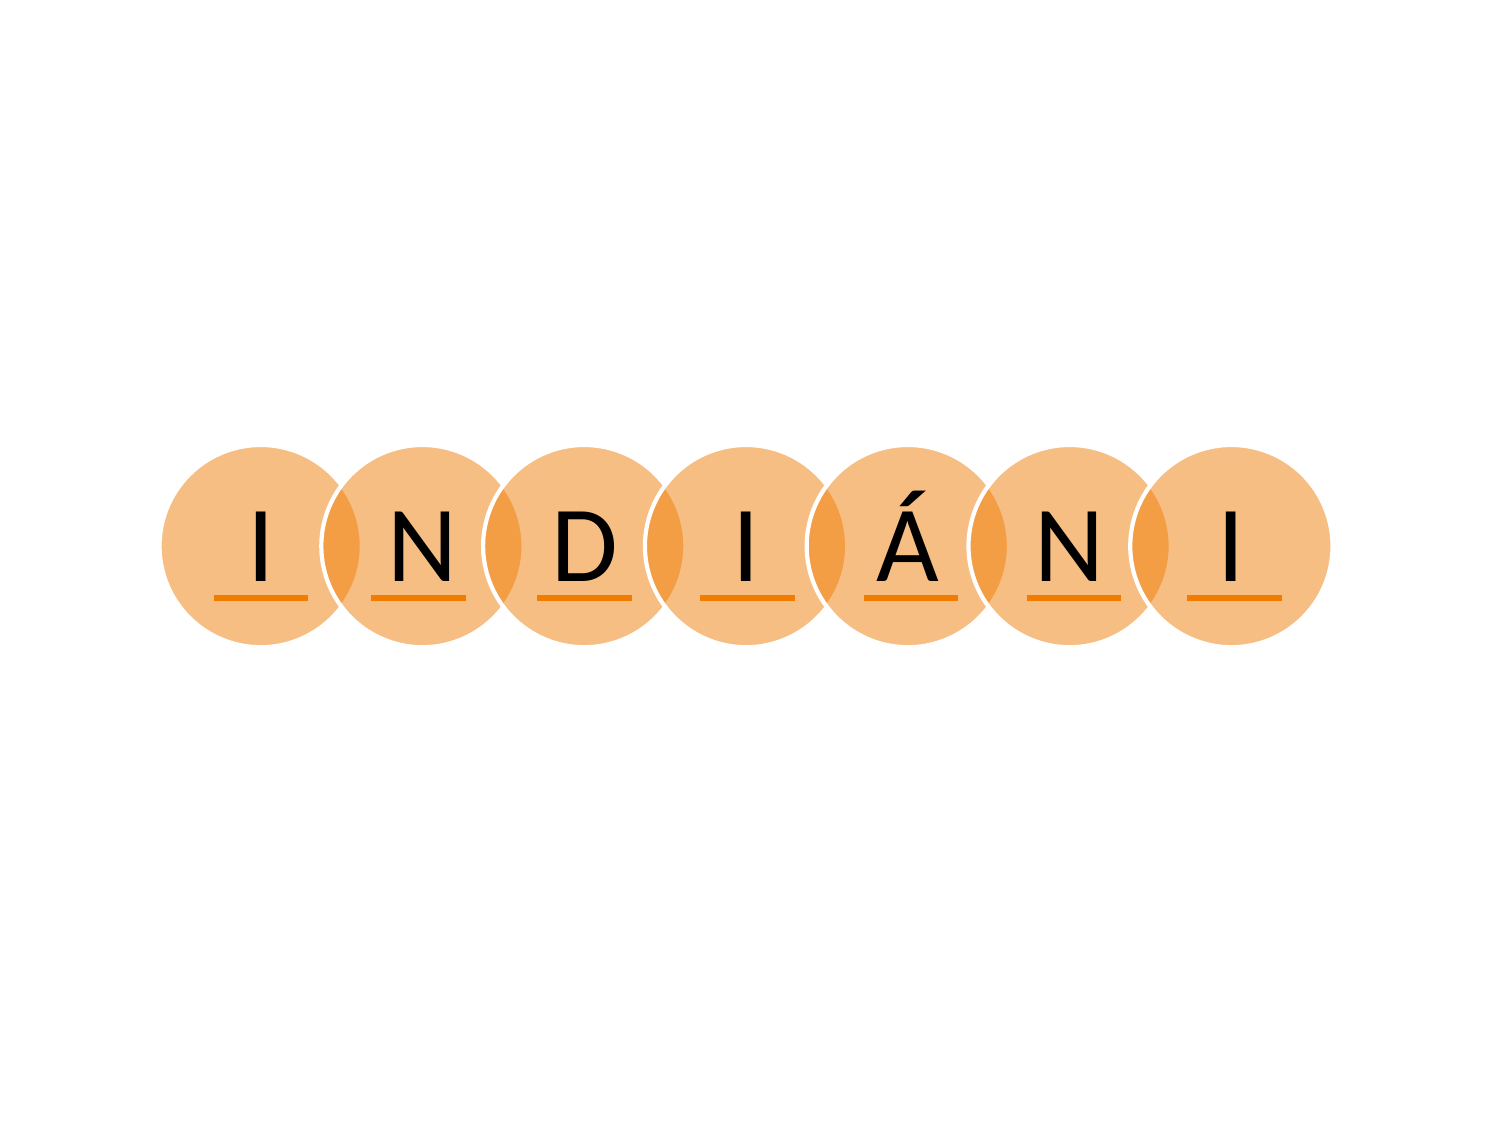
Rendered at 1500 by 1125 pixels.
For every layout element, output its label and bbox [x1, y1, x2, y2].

text_box [159, 207, 1333, 885]
